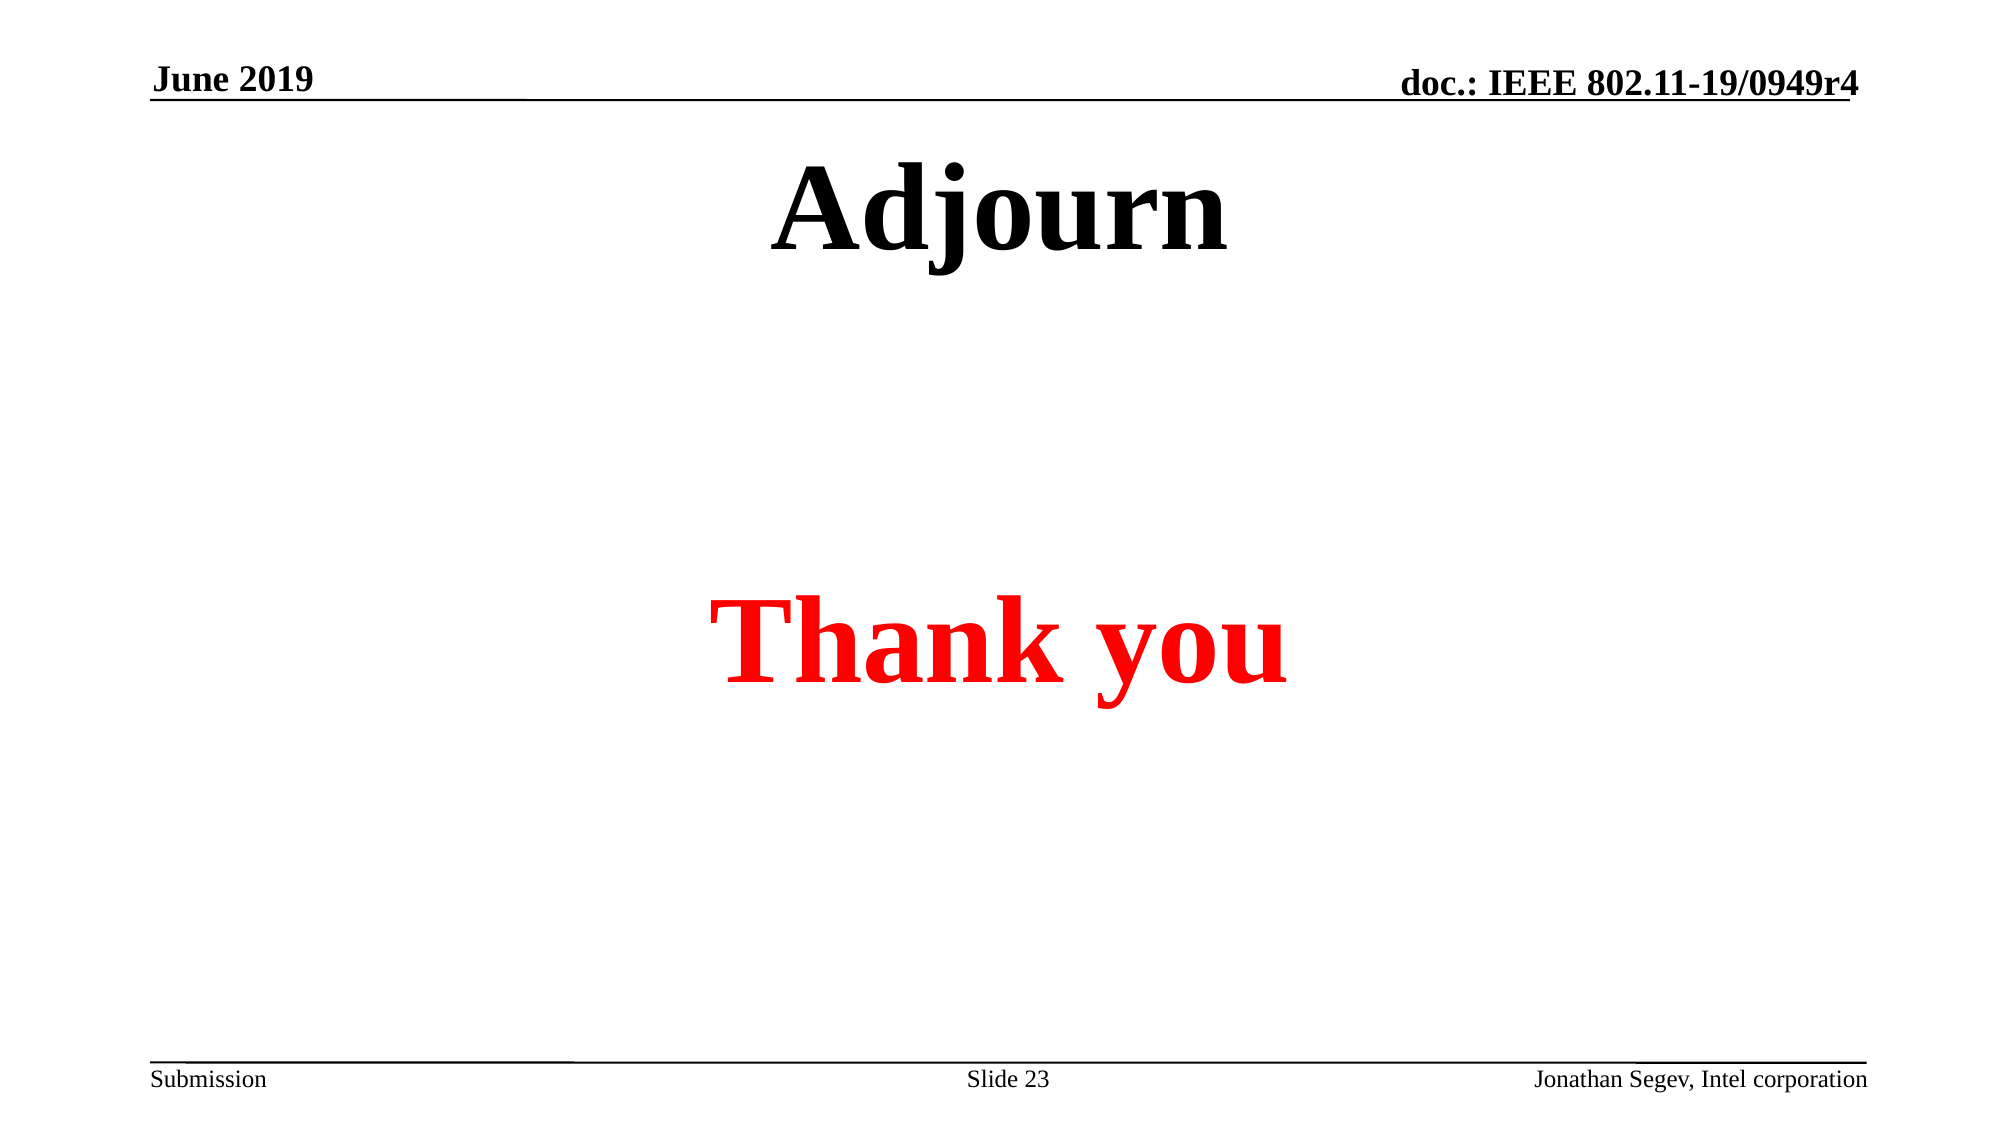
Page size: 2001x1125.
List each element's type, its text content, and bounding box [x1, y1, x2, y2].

list Thank you [149, 324, 1850, 1000]
footer Jonathan Segev, Intel corporation [1171, 1061, 1869, 1093]
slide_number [152, 54, 563, 100]
slide_number Slide 23 [950, 1061, 1067, 1123]
title Adjourn [149, 112, 1850, 288]
